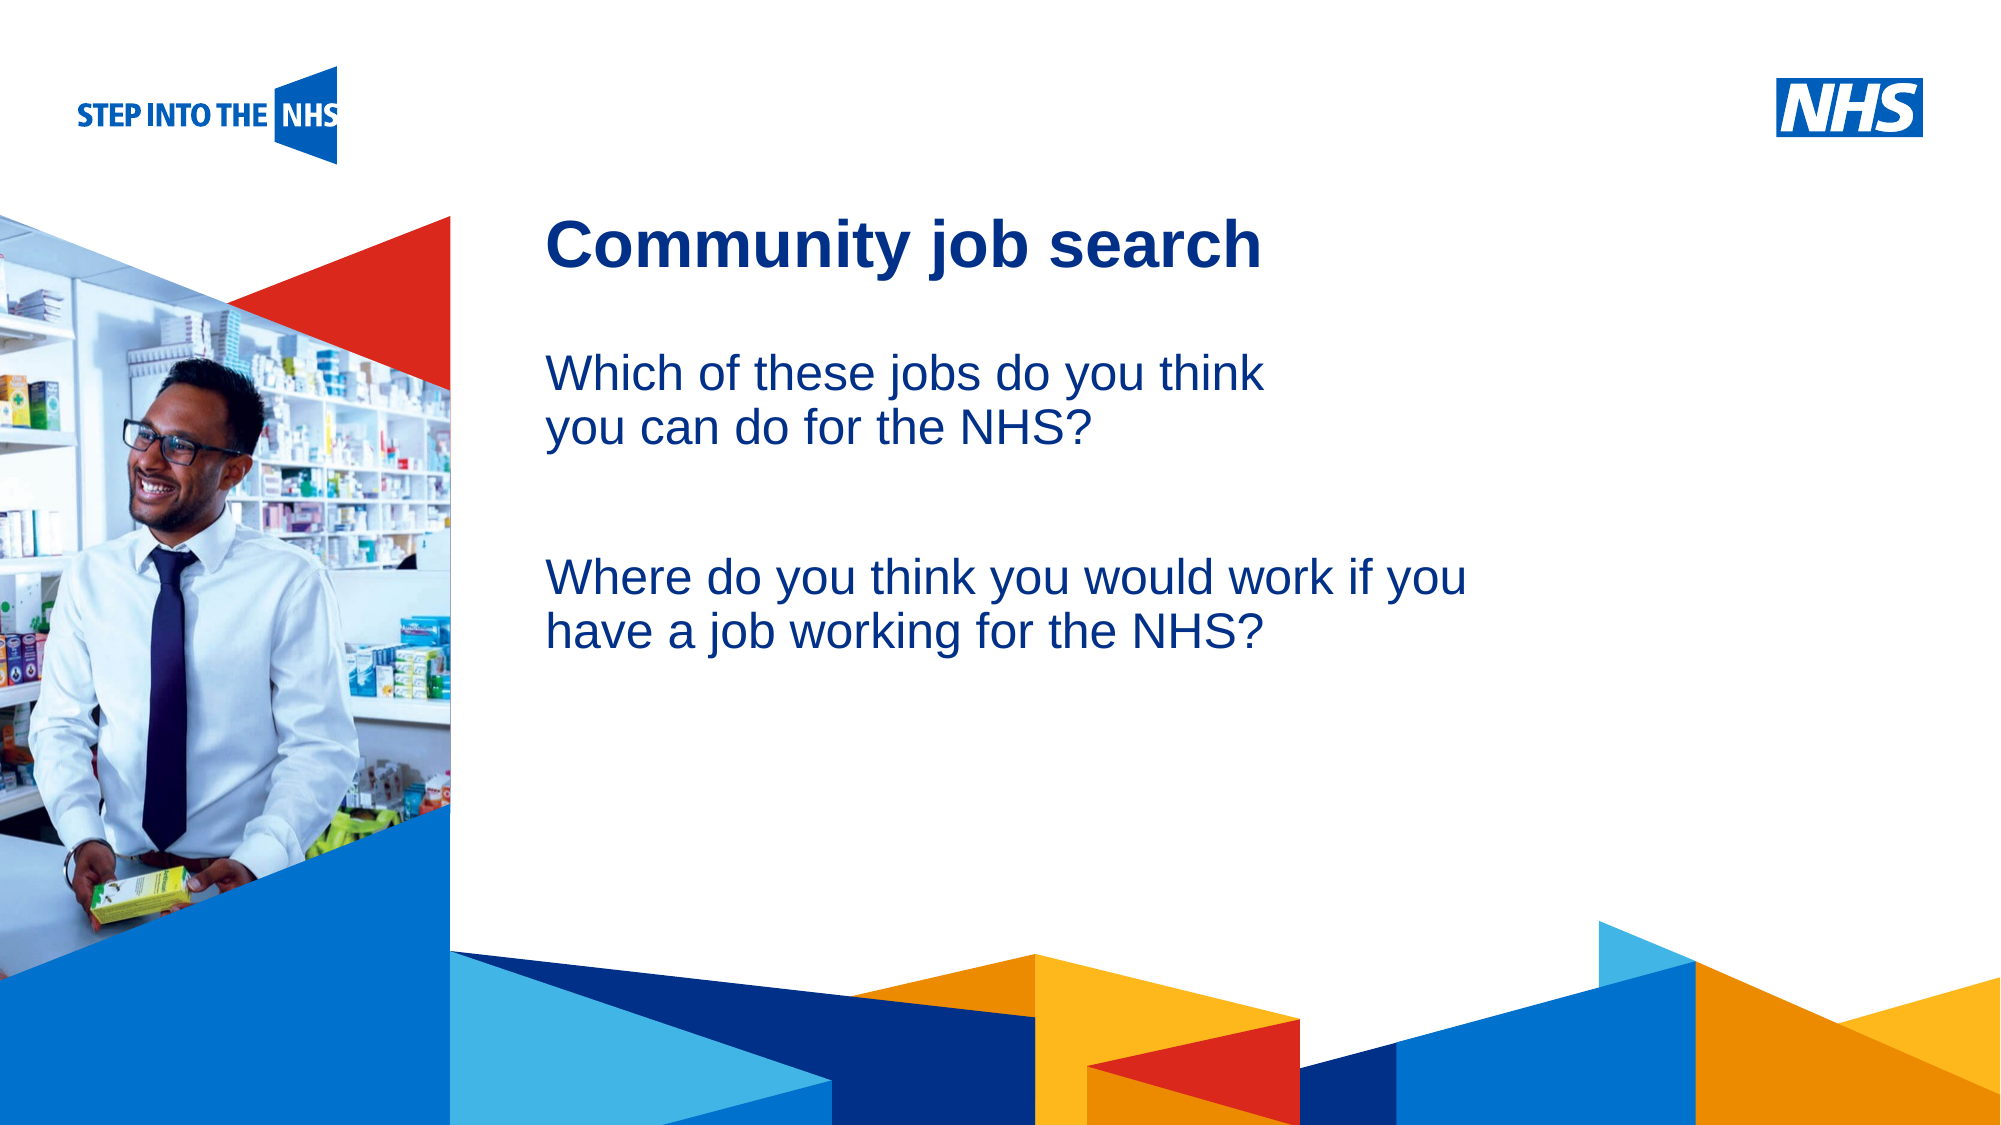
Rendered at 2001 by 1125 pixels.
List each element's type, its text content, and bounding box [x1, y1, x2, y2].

title Community job search [545, 209, 1767, 300]
picture [0, 214, 451, 981]
list Which of these jobs do you think you can do for the NHS? Where do you think you would work if you have a job working for the NHS? [545, 347, 1767, 917]
